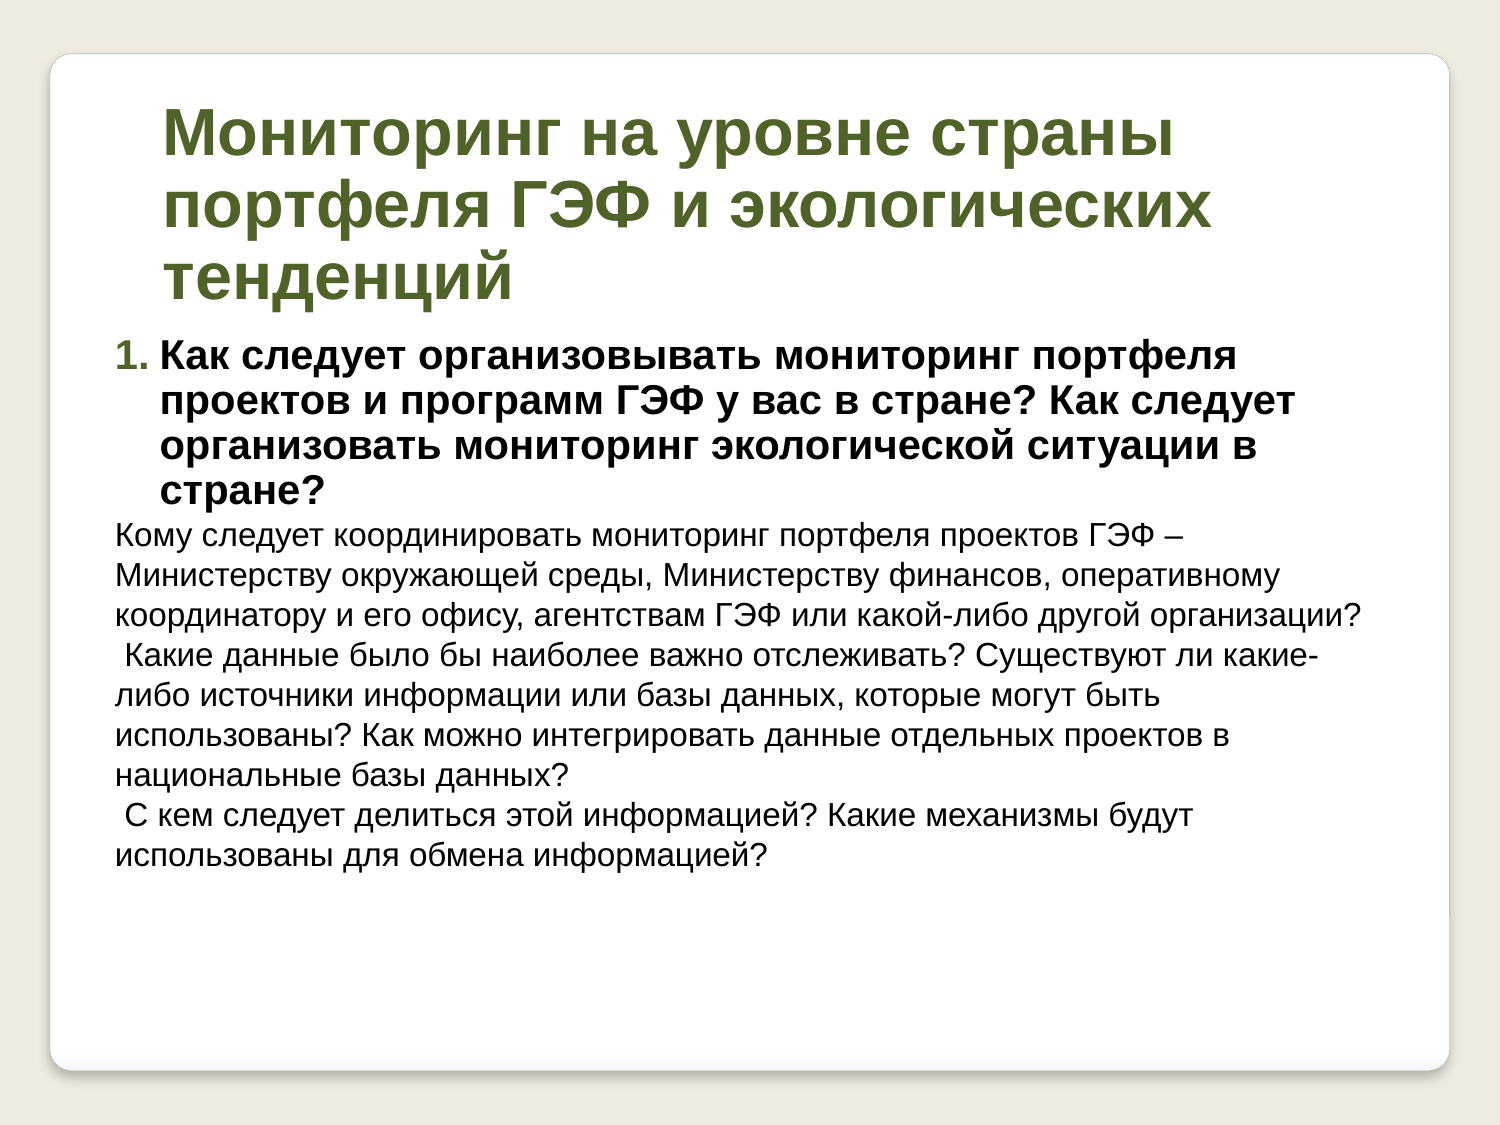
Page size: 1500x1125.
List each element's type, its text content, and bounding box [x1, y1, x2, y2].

list Как следует организовывать мониторинг портфеля проектов и программ ГЭФ у вас в стране? Как следует организовать мониторинг экологической ситуации в стране? Кому следует координировать мониторинг портфеля проектов ГЭФ – Министерству окружающей среды, Министерству финансов, оперативному координатору и его офису, агентствам ГЭФ или какой-либо другой организации? Какие данные было бы наиболее важно отслеживать? Существуют ли какие-либо источники информации или базы данных, которые могут быть использованы? Как можно интегрировать данные отдельных проектов в национальные базы данных? С кем следует делиться этой информацией? Какие механизмы будут использованы для обмена информацией? [100, 326, 1400, 1012]
title Мониторинг на уровне страны портфеля ГЭФ и экологических тенденций [147, 90, 1443, 327]
